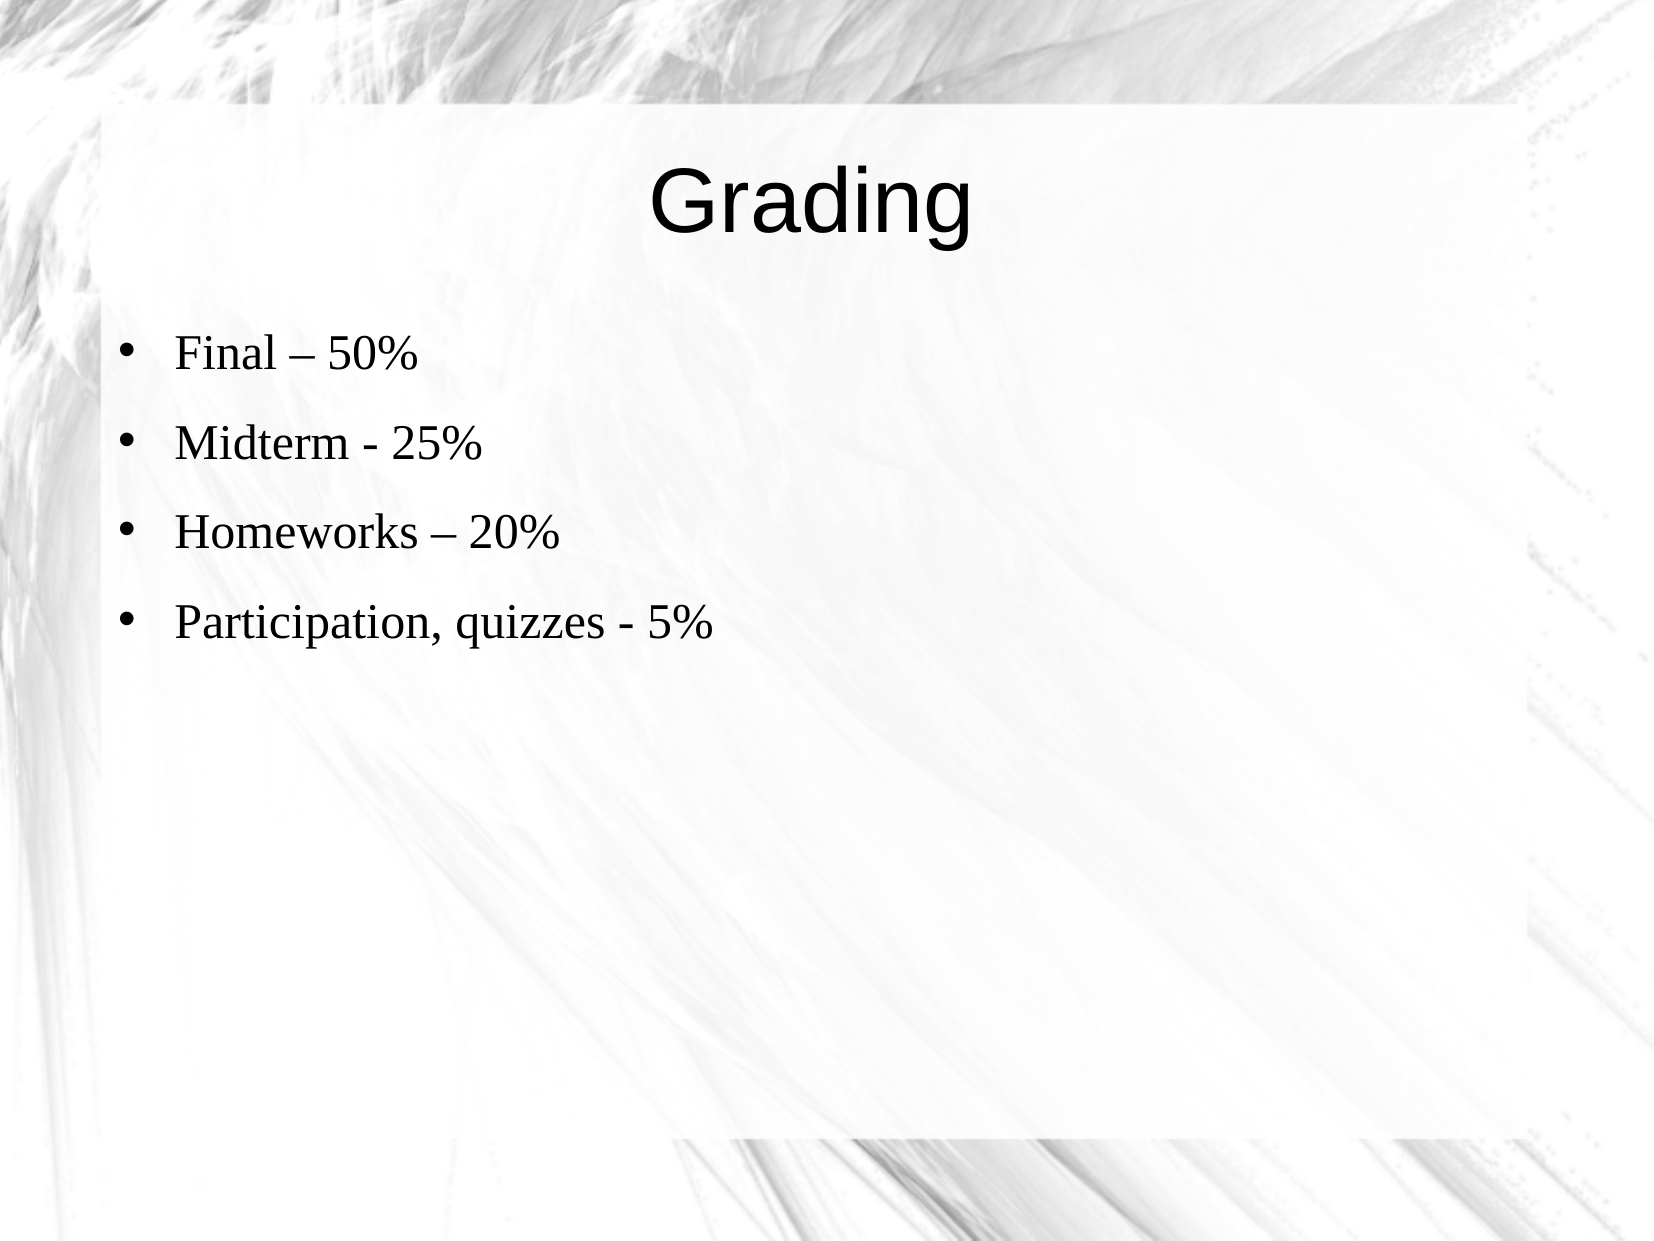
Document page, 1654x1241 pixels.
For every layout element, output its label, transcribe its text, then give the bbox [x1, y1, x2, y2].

title Grading [118, 112, 1506, 281]
picture [0, 0, 1654, 1241]
list Final – 50% Midterm - 25% Homeworks – 20% Participation, quizzes - 5% [118, 319, 1571, 1102]
